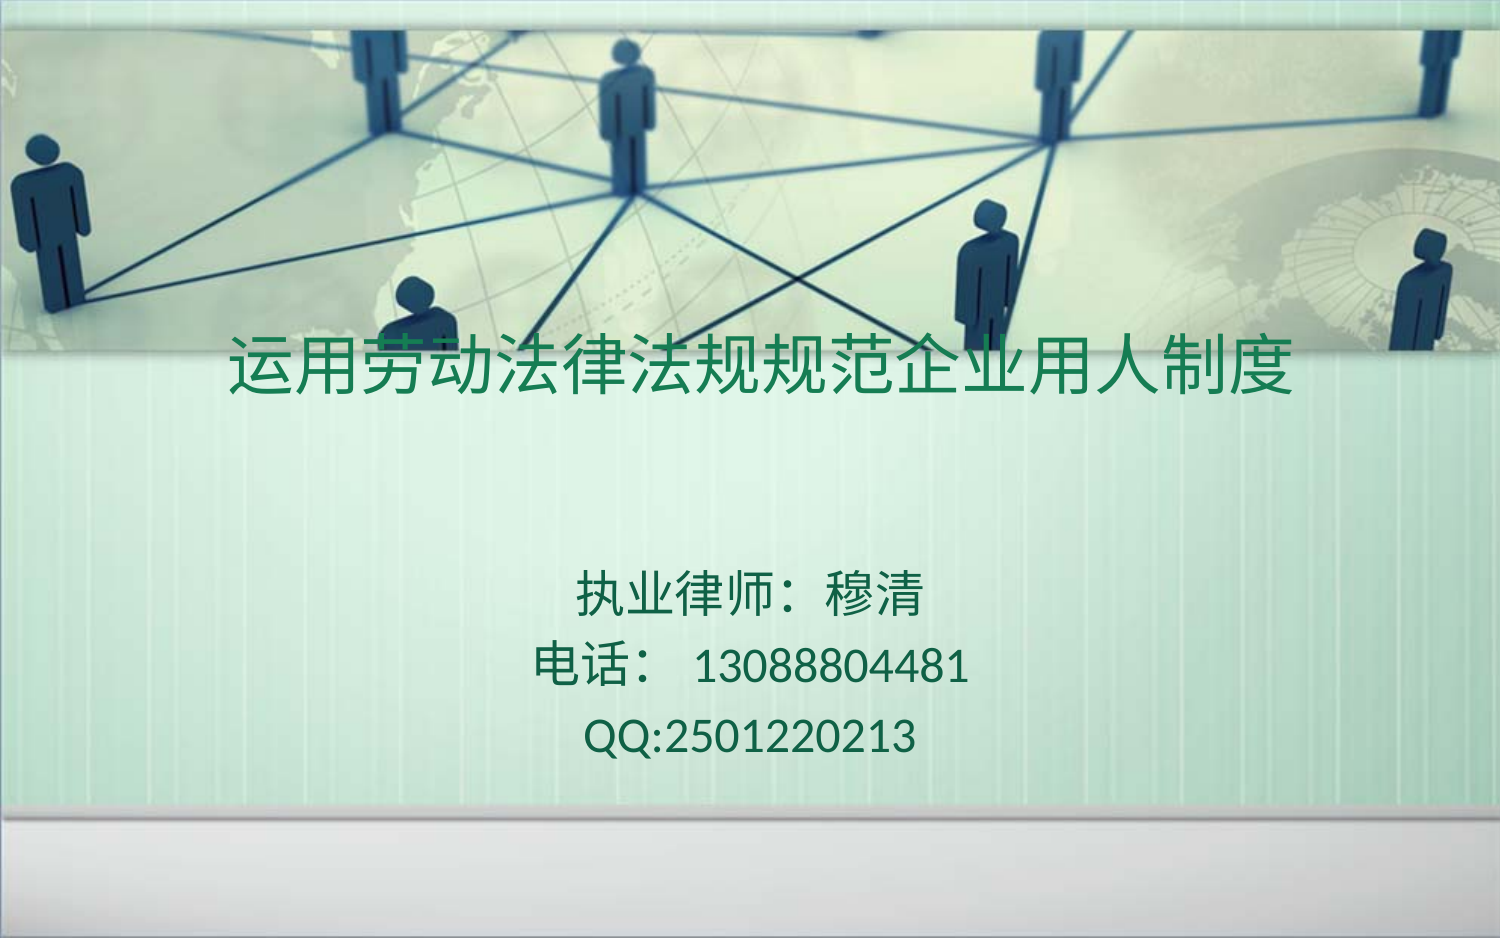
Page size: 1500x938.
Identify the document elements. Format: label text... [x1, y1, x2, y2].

title 运用劳动法律法规规范企业用人制度 [123, 220, 1400, 505]
subtitle 执业律师：穆清 电话：13088804481 QQ:2501220213 [224, 554, 1276, 753]
picture [0, 0, 1500, 938]
